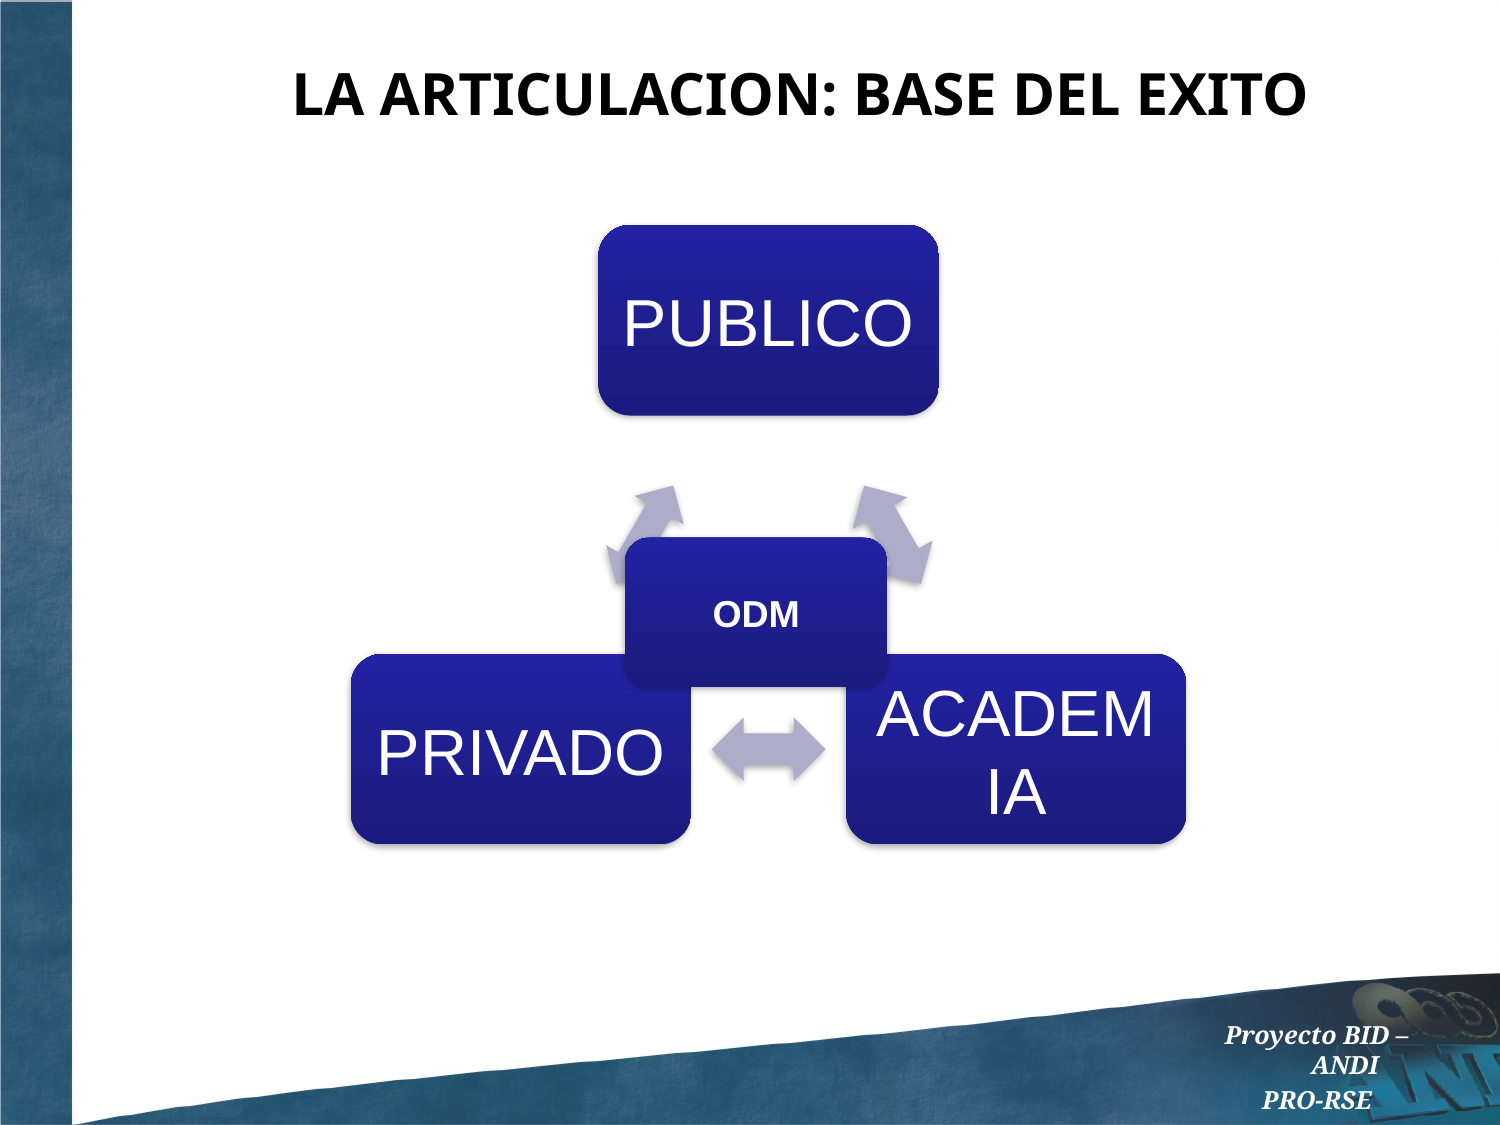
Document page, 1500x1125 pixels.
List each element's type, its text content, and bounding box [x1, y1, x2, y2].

text_box Proyecto BID – ANDI PRO-RSE [1174, 1012, 1459, 1079]
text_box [87, 224, 1451, 988]
picture [0, 0, 1500, 1125]
text_box LA ARTICULACION: BASE DEL EXITO [99, 50, 1500, 135]
